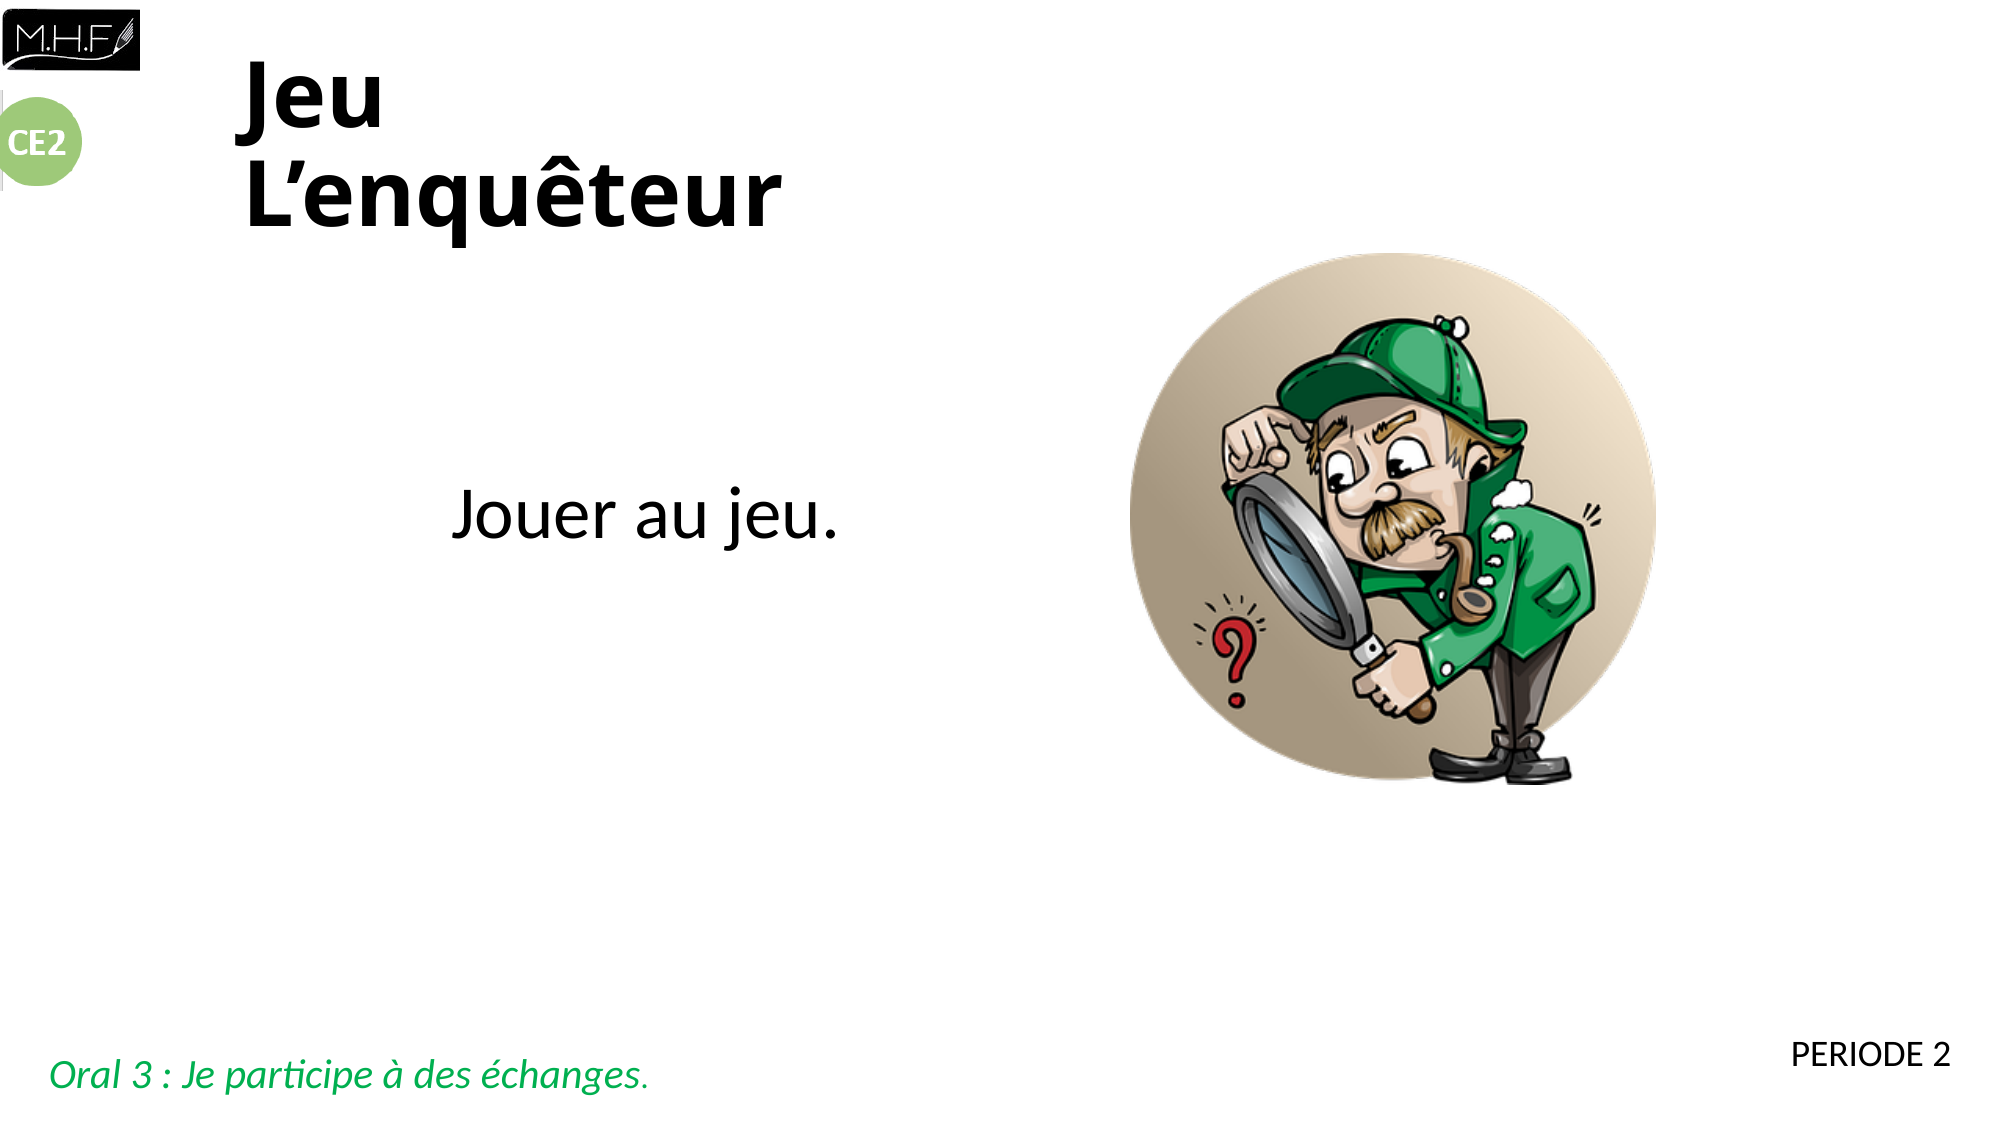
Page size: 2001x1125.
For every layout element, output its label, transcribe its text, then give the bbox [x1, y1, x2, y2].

picture [1130, 253, 1656, 785]
picture [0, 90, 87, 191]
text_box PERIODE 2 [1362, 1021, 1967, 1082]
picture [0, 7, 140, 74]
text_box Oral 3 : Je participe à des échanges. [33, 1011, 839, 1125]
text_box Jouer au jeu. [436, 456, 1130, 562]
title Jeu L’enquêteur [227, 73, 946, 222]
